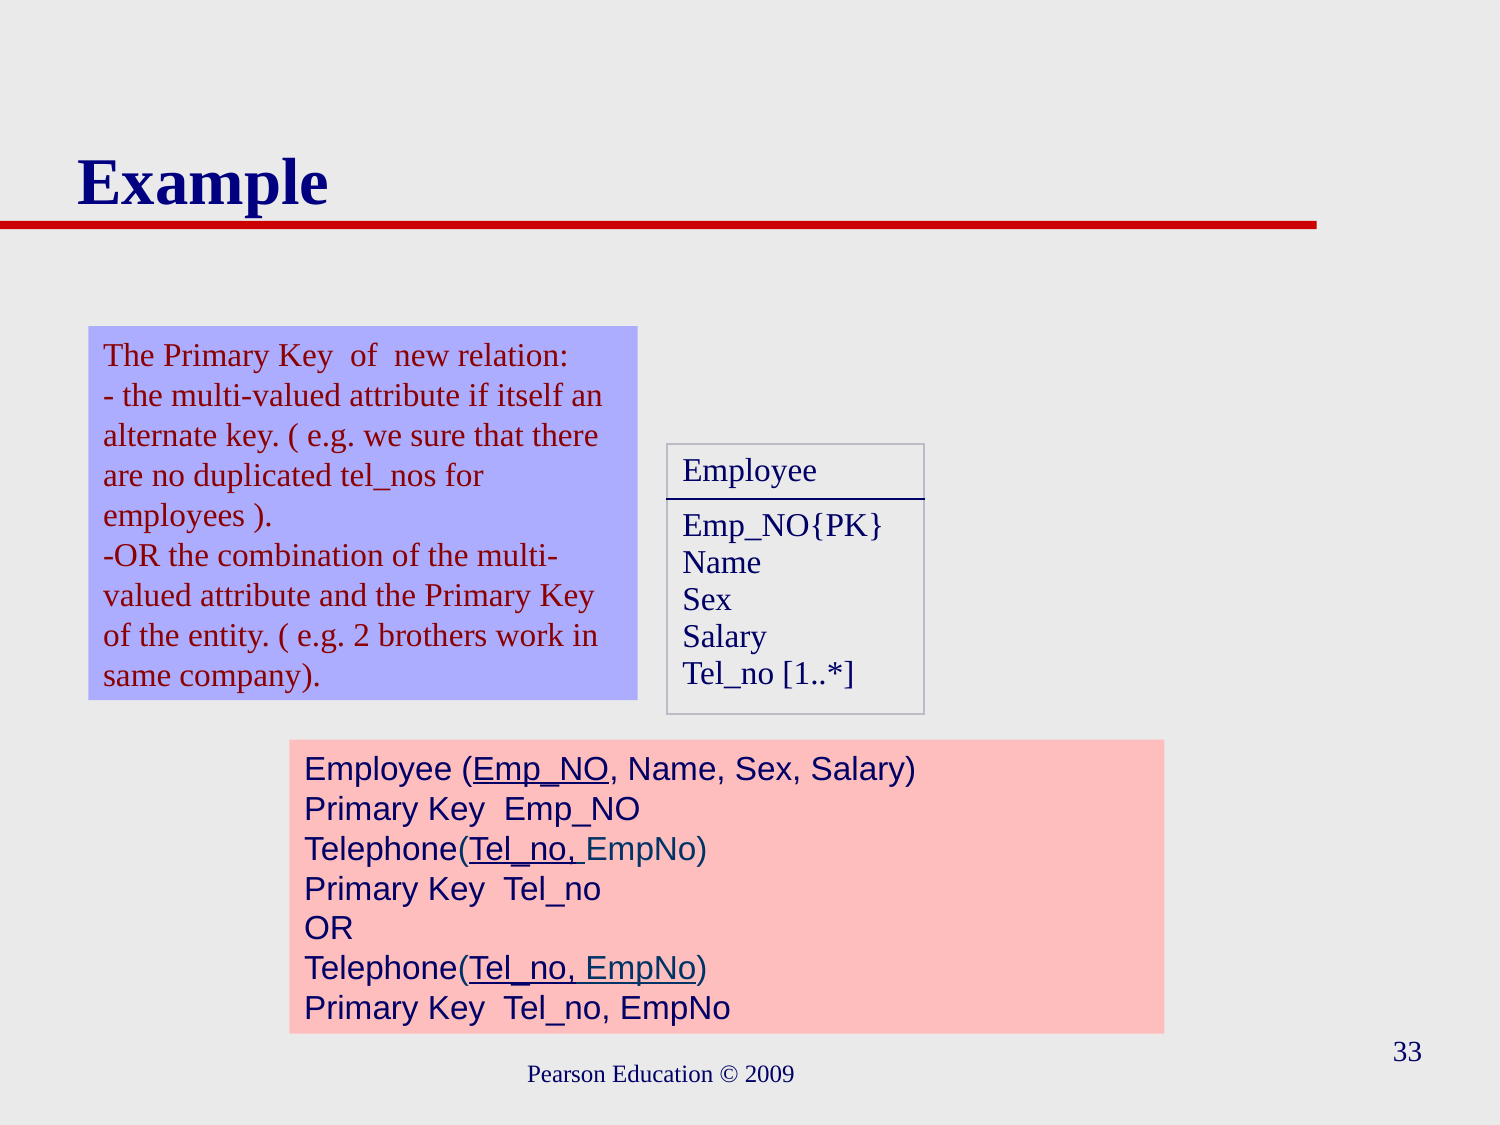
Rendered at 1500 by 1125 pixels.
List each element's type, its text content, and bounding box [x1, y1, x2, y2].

text_box Pearson Education © 2009 [512, 1050, 1038, 1095]
table_header Employee [668, 445, 923, 498]
title Example [62, 43, 1338, 226]
table_cell Emp_NO{PK} Name Sex Salary Tel_no [1..*] [668, 500, 923, 713]
text_box The Primary Key of new relation: - the multi-valued attribute if itself an alternate key. ( e.g. we sure that there are no duplicated tel_nos for employees ). -OR the combination of the multi-valued attribute and the Primary Key of the entity. ( e.g. 2 brothers work in same company). [88, 326, 638, 701]
text_box Employee (Emp_NO, Name, Sex, Salary) Primary Key Emp_NO Telephone(Tel_no, EmpNo) Primary Key Tel_no OR Telephone(Tel_no, EmpNo) Primary Key Tel_no, EmpNo [289, 739, 1165, 1034]
slide_number 33 [1124, 1012, 1438, 1088]
